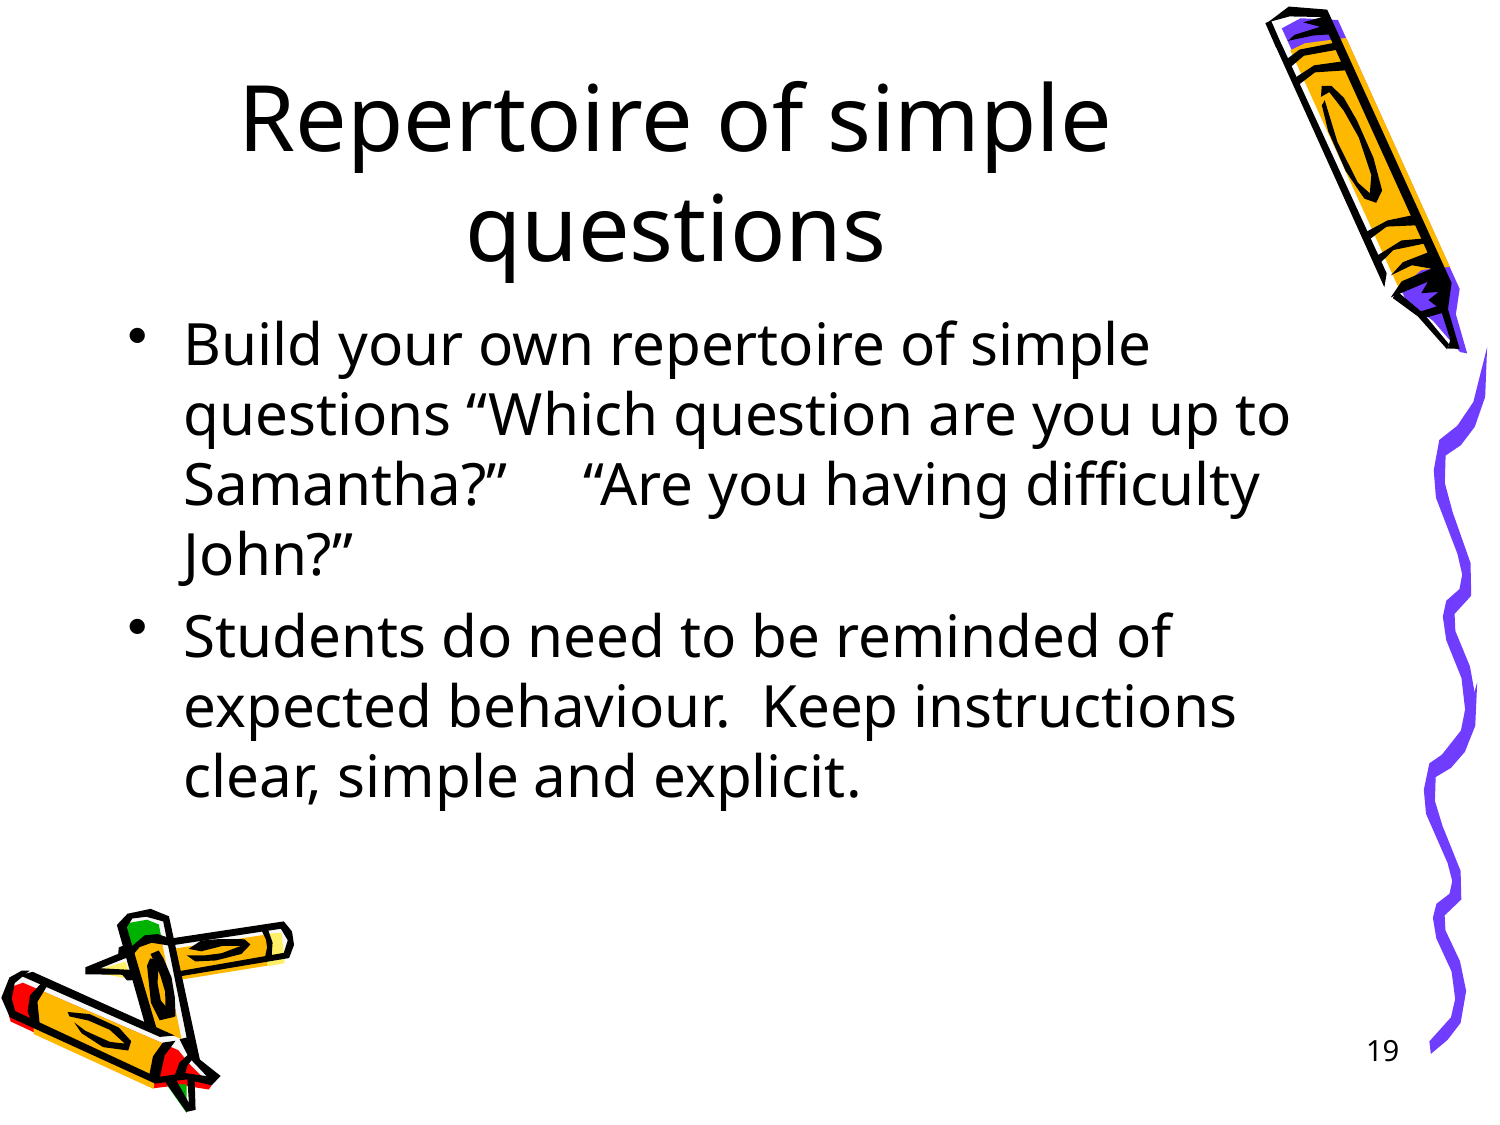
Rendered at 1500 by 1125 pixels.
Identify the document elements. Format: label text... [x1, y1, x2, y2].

list Build your own repertoire of simple questions “Which question are you up to Samantha?” “Are you having difficulty John?” Students do need to be reminded of expected behaviour. Keep instructions clear, simple and explicit. [112, 299, 1376, 901]
slide_number 19 [1101, 1024, 1415, 1101]
title Repertoire of simple questions [112, 24, 1240, 288]
